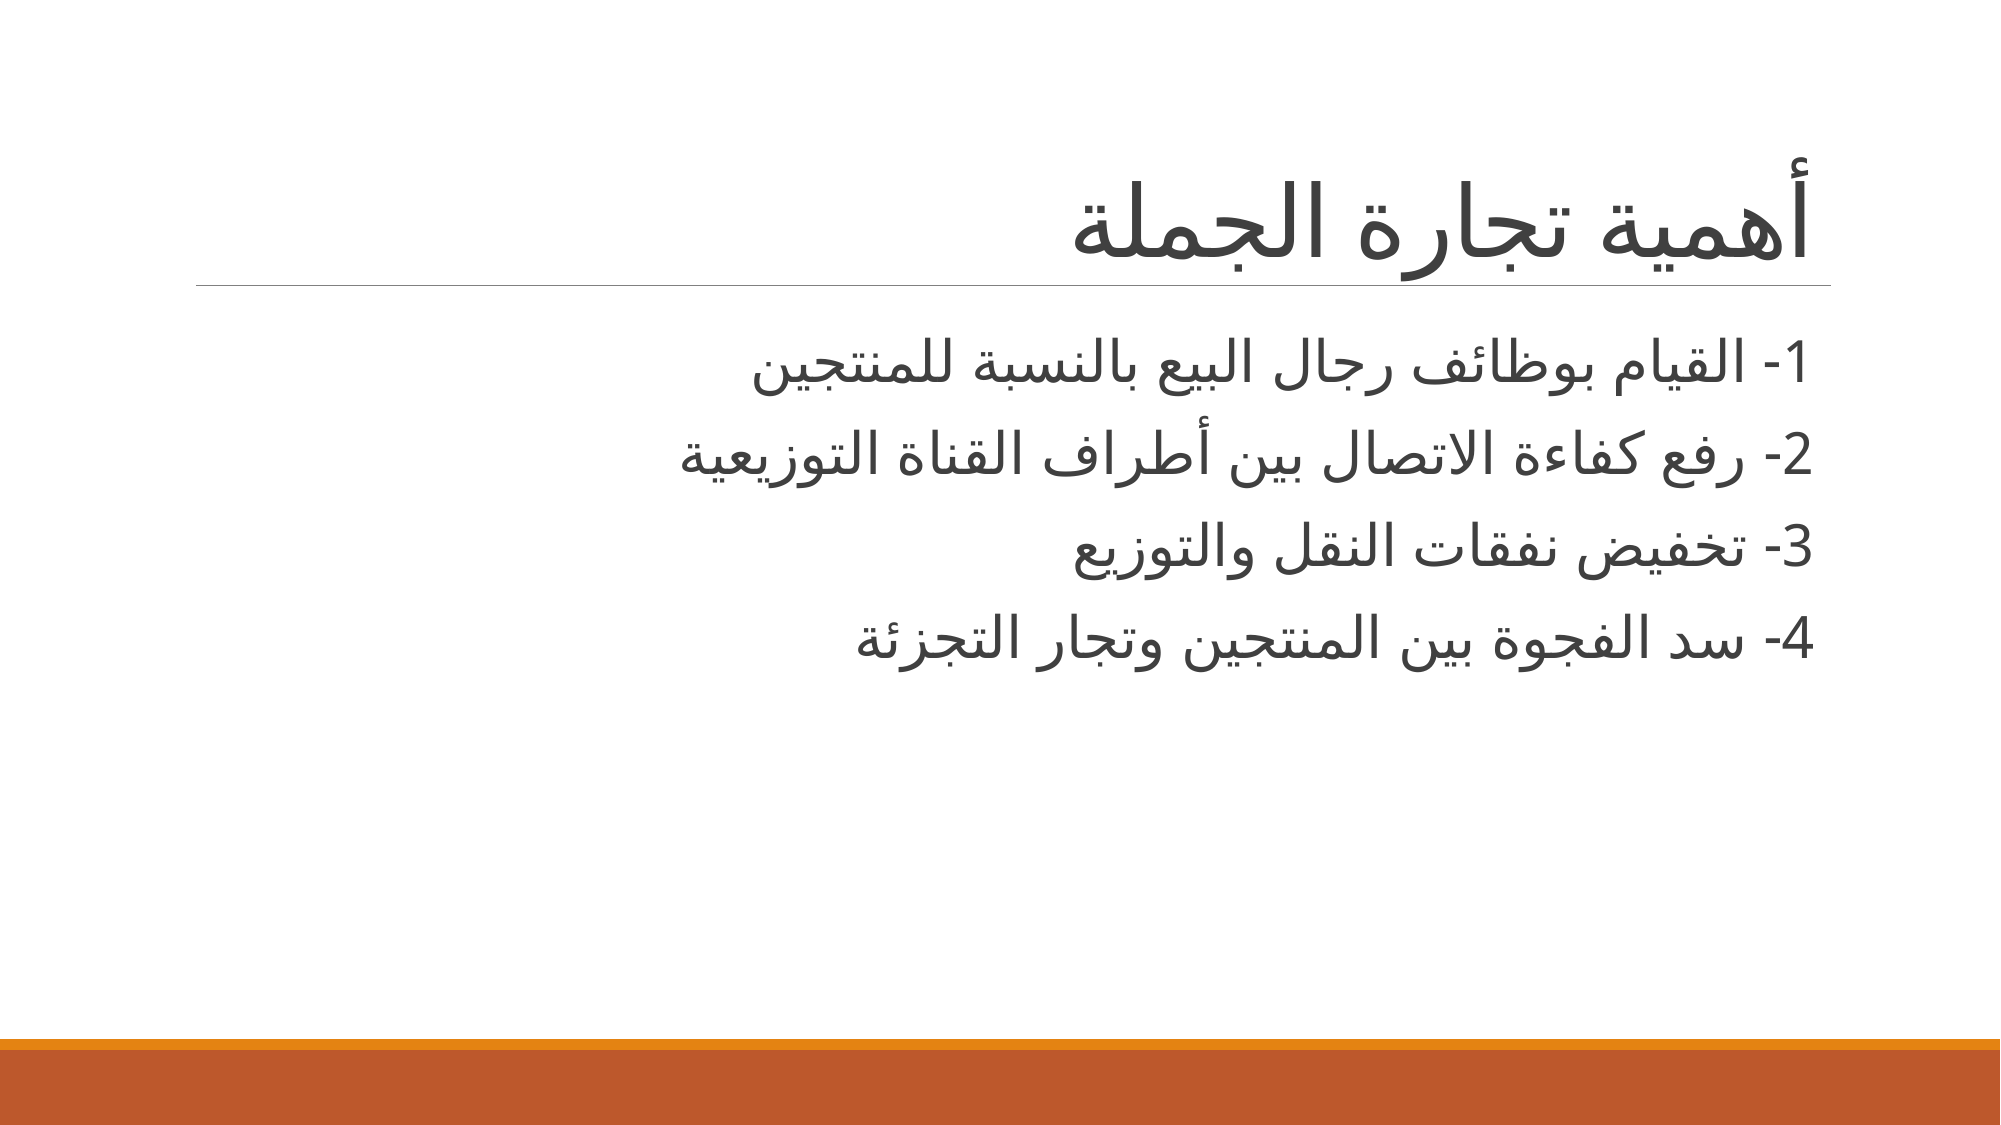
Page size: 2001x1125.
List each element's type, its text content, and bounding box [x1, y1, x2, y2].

title أهمية تجارة الجملة [180, 47, 1830, 285]
list 1- القيام بوظائف رجال البيع بالنسبة للمنتجين 2- رفع كفاءة الاتصال بين أطراف القناة التوزيعية 3- تخفيض نفقات النقل والتوزيع 4- سد الفجوة بين المنتجين وتجار التجزئة [180, 324, 1830, 963]
